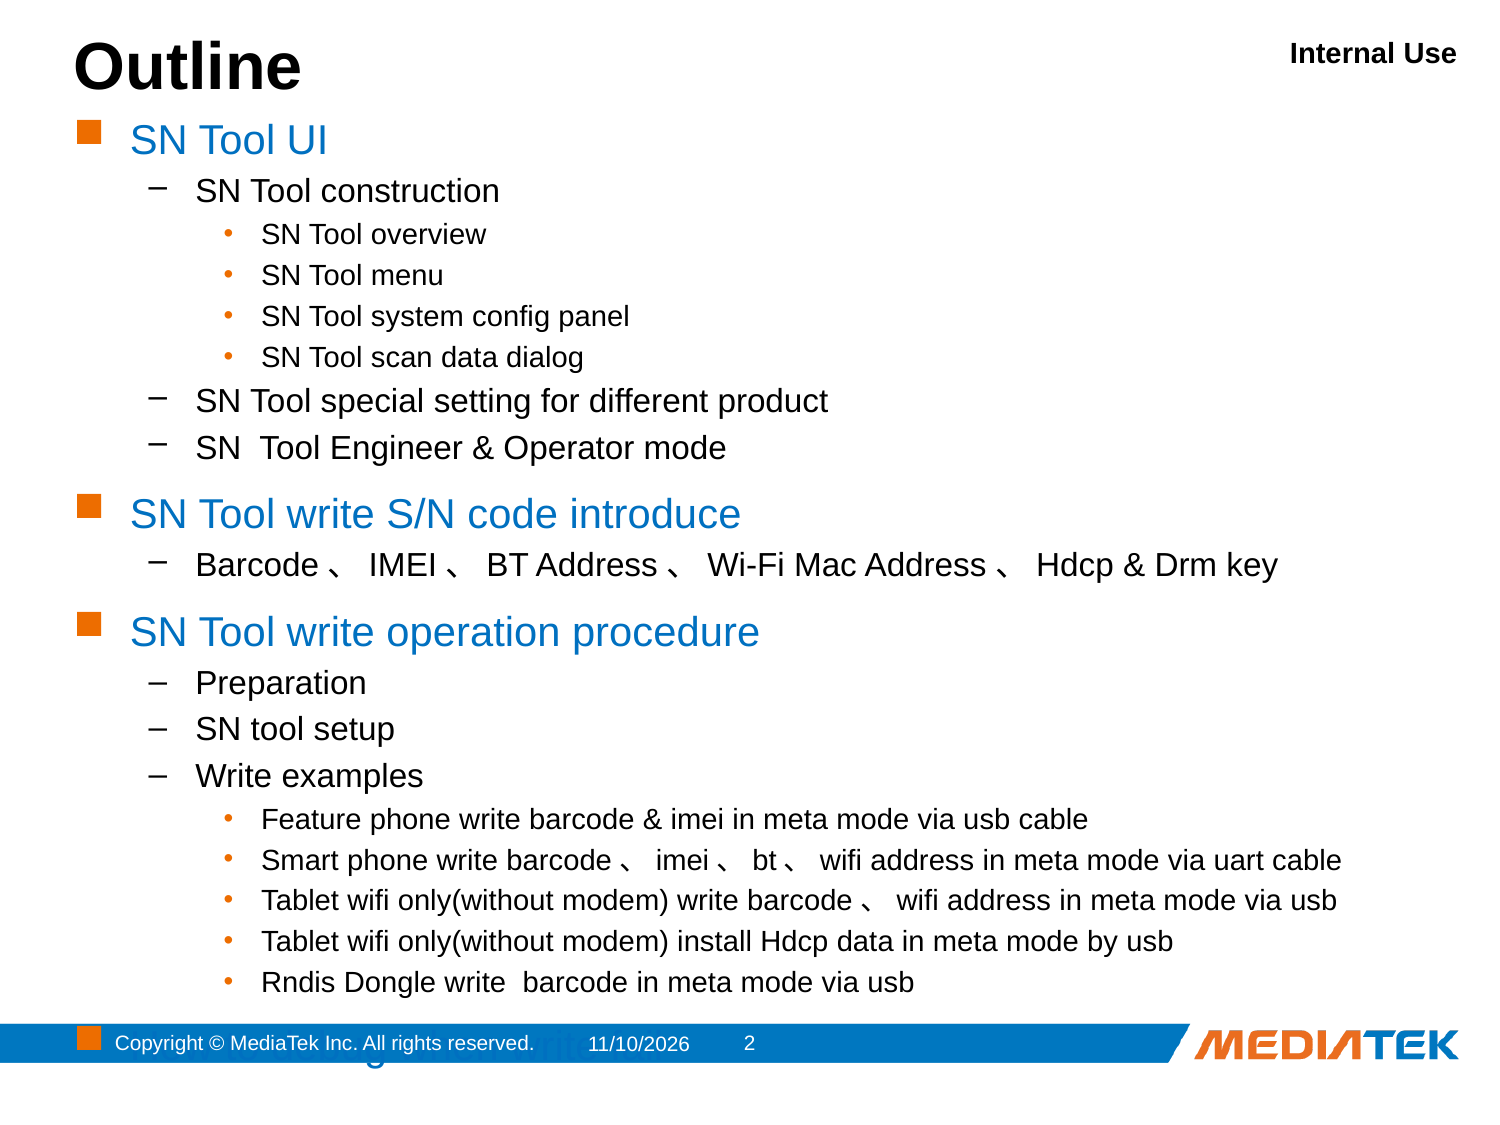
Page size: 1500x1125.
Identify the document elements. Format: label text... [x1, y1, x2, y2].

footer Copyright © MediaTek Inc. All rights reserved. [99, 1022, 573, 1090]
picture [0, 1023, 58, 1063]
slide_number 1 [711, 1022, 789, 1090]
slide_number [573, 1022, 711, 1090]
list SN Tool UI SN Tool construction SN Tool overview SN Tool menu SN Tool system config panel SN Tool scan data dialog SN Tool special setting for different product SN Tool Engineer & Operator mode SN Tool write S/N code introduce Barcode、IMEI、BT Address、Wi-Fi Mac Address、Hdcp & Drm key SN Tool write operation procedure Preparation SN tool setup Write examples Feature phone write barcode & imei in meta mode via usb cable Smart phone write barcode、imei、bt、wifi address in meta mode via uart cable Tablet wifi only(without modem) write barcode、wifi address in meta mode via usb Tablet wifi only(without modem) install Hdcp data in meta mode by usb Rndis Dongle write barcode in meta mode via usb How to debug when write fail [58, 105, 1381, 1125]
picture [1381, 1023, 1459, 1063]
title Outline [58, 8, 1381, 105]
